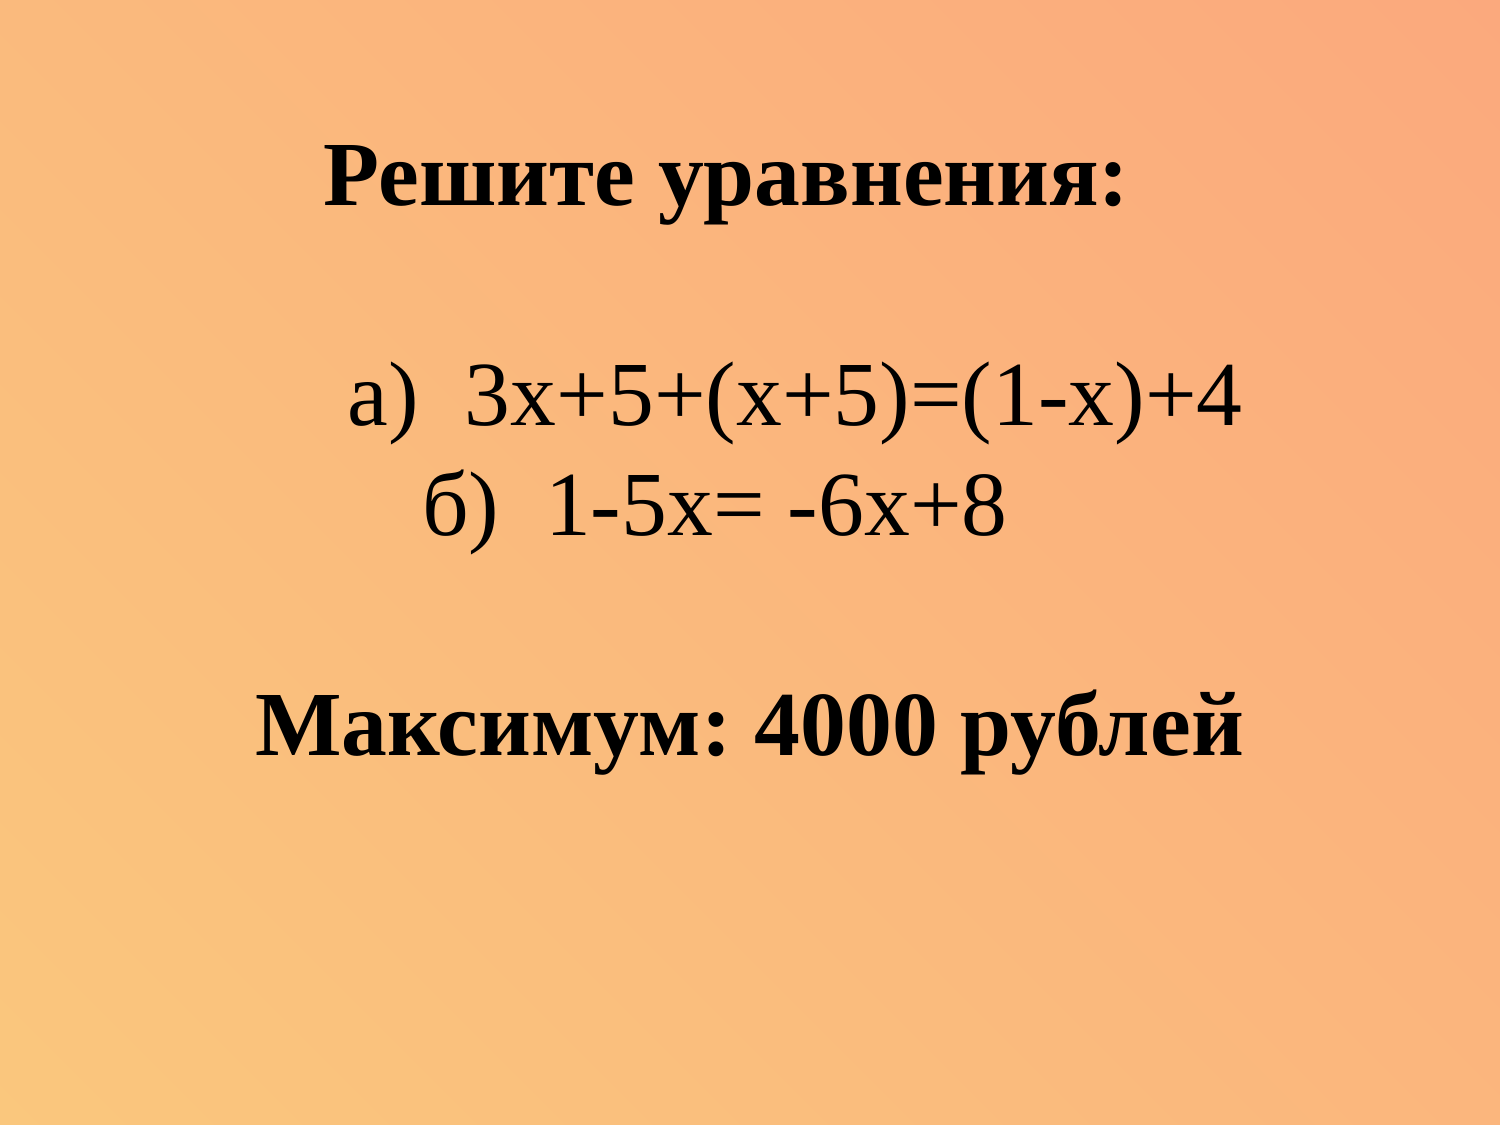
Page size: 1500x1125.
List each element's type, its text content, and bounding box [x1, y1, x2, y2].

title Решите уравнения: а) 3х+5+(х+5)=(1-х)+4 б) 1-5х= -6х+8 Максимум: 4000 рублей [75, 45, 1425, 953]
